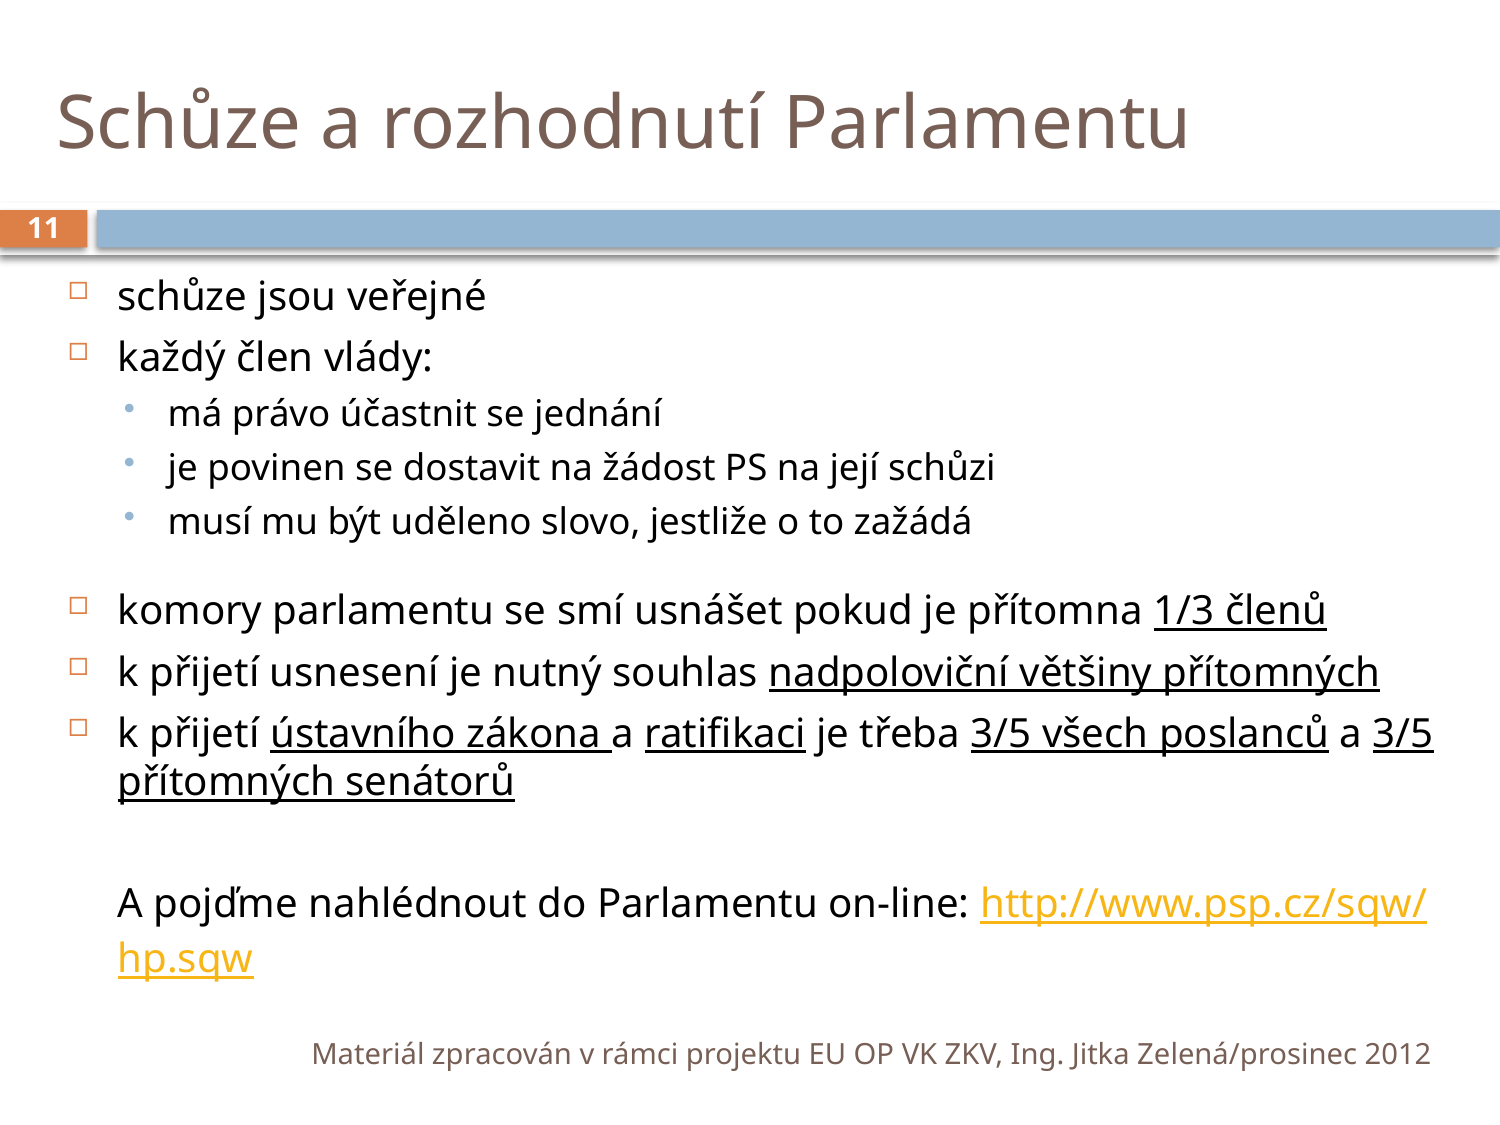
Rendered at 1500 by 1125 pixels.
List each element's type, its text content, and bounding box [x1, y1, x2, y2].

slide_number 11 [0, 208, 88, 249]
footer Materiál zpracován v rámci projektu EU OP VK ZKV, Ing. Jitka Zelená/prosinec 2012 [277, 1023, 1448, 1084]
list schůze jsou veřejné každý člen vlády: má právo účastnit se jednání je povinen se dostavit na žádost PS na její schůzi musí mu být uděleno slovo, jestliže o to zažádá komory parlamentu se smí usnášet pokud je přítomna 1/3 členů k přijetí usnesení je nutný souhlas nadpoloviční většiny přítomných k přijetí ústavního zákona a ratifikaci je třeba 3/5 všech poslanců a 3/5 přítomných senátorů A pojďme nahlédnout do Parlamentu on-line: http://www.psp.cz/sqw/hp.sqw [53, 262, 1471, 1000]
title Schůze a rozhodnutí Parlamentu [41, 37, 1438, 200]
